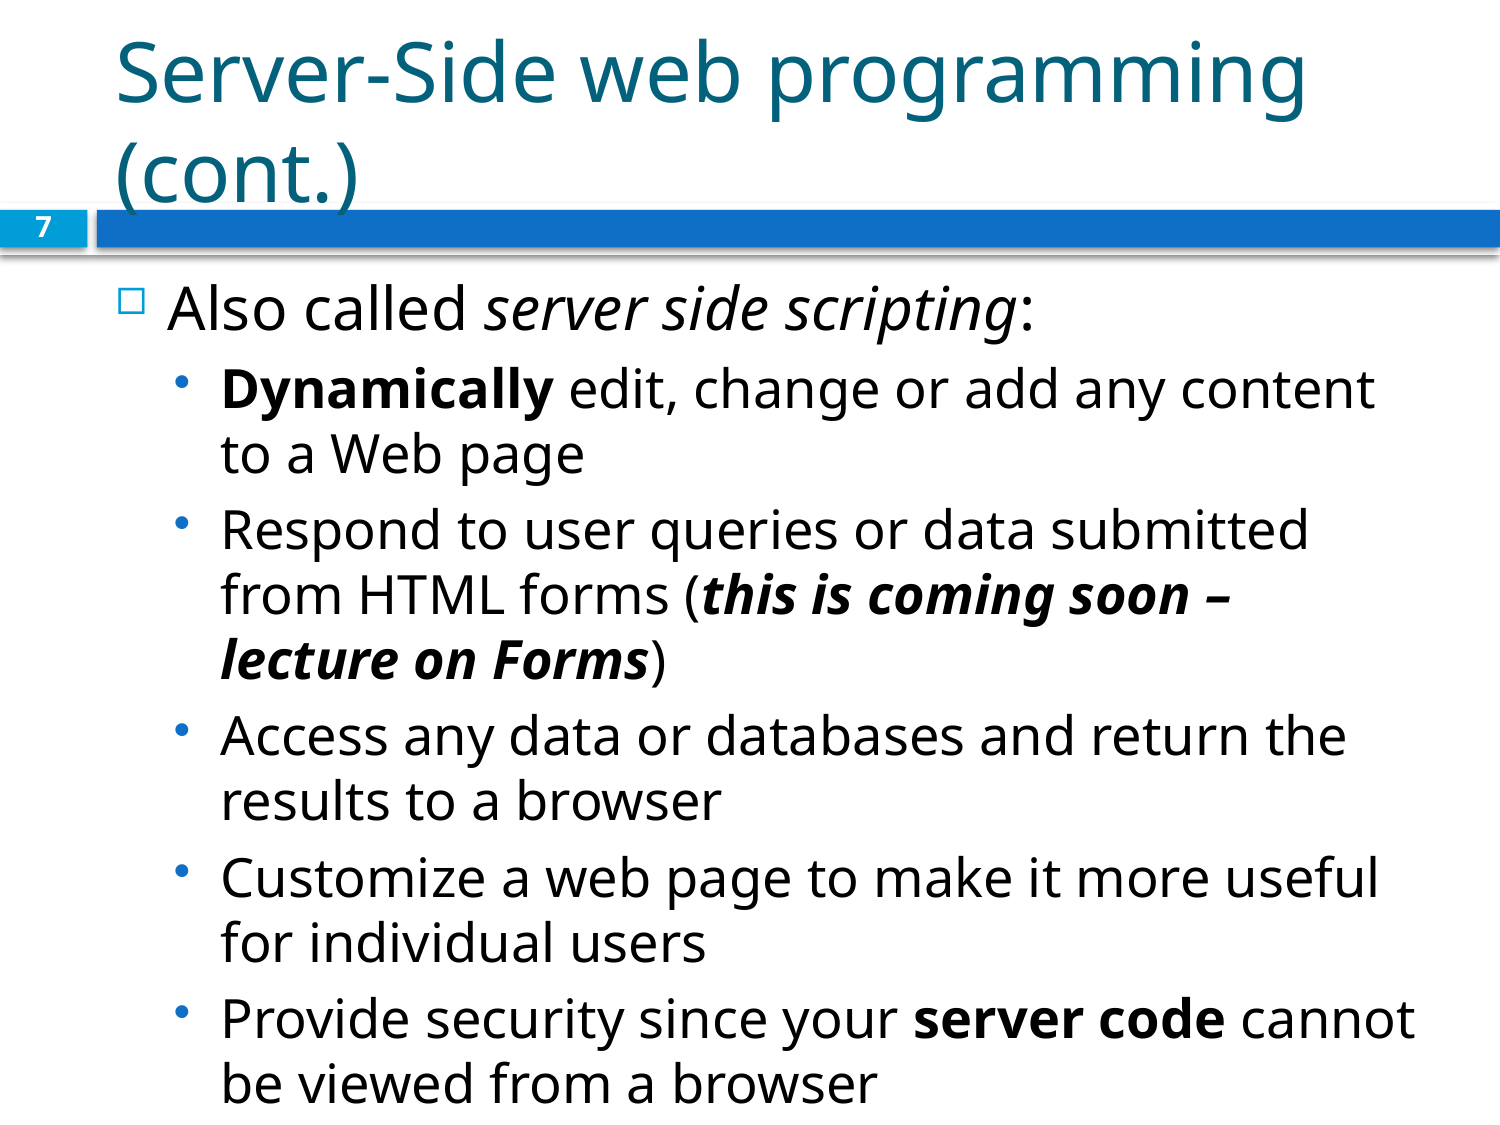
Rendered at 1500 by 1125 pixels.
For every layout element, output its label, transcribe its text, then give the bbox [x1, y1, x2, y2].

slide_number 7 [0, 208, 88, 249]
list Also called server side scripting: Dynamically edit, change or add any content to a Web page Respond to user queries or data submitted from HTML forms (this is coming soon – lecture on Forms) Access any data or databases and return the results to a browser Customize a web page to make it more useful for individual users Provide security since your server code cannot be viewed from a browser [100, 262, 1439, 1001]
title Server-Side web programming (cont.) [100, 37, 1439, 201]
